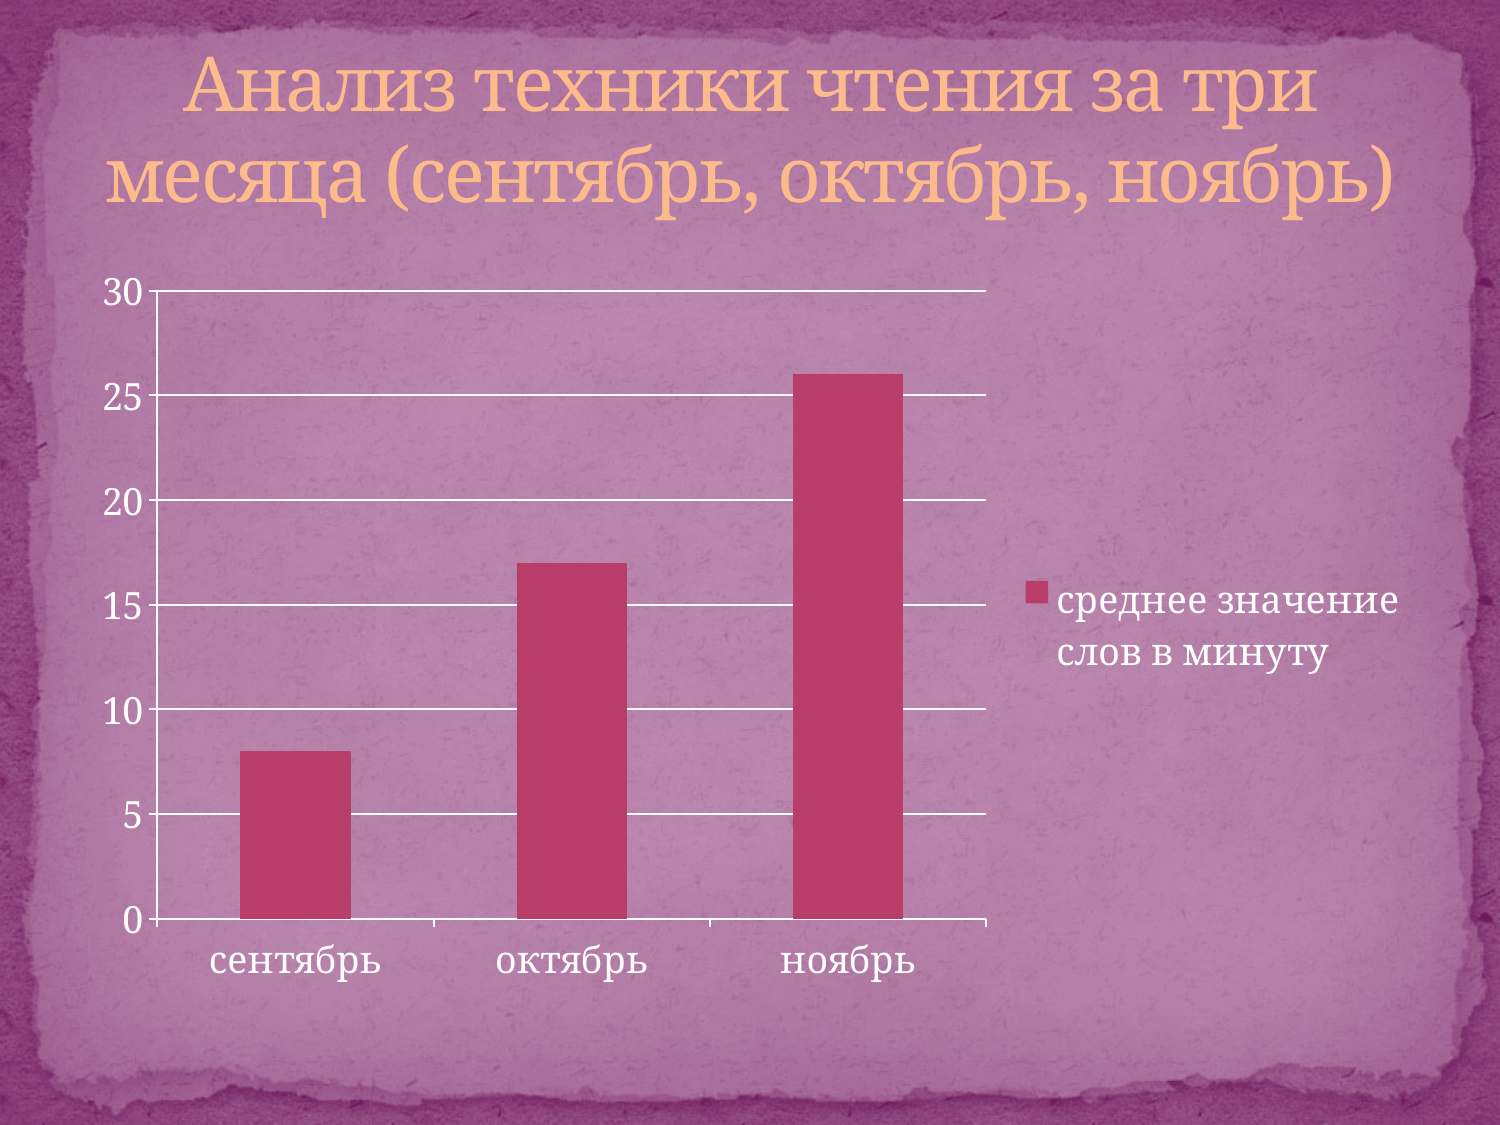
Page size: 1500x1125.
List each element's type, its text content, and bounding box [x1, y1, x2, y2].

title Анализ техники чтения за три месяца (сентябрь, октябрь, ноябрь) [74, 24, 1425, 225]
chart [76, 251, 1425, 999]
